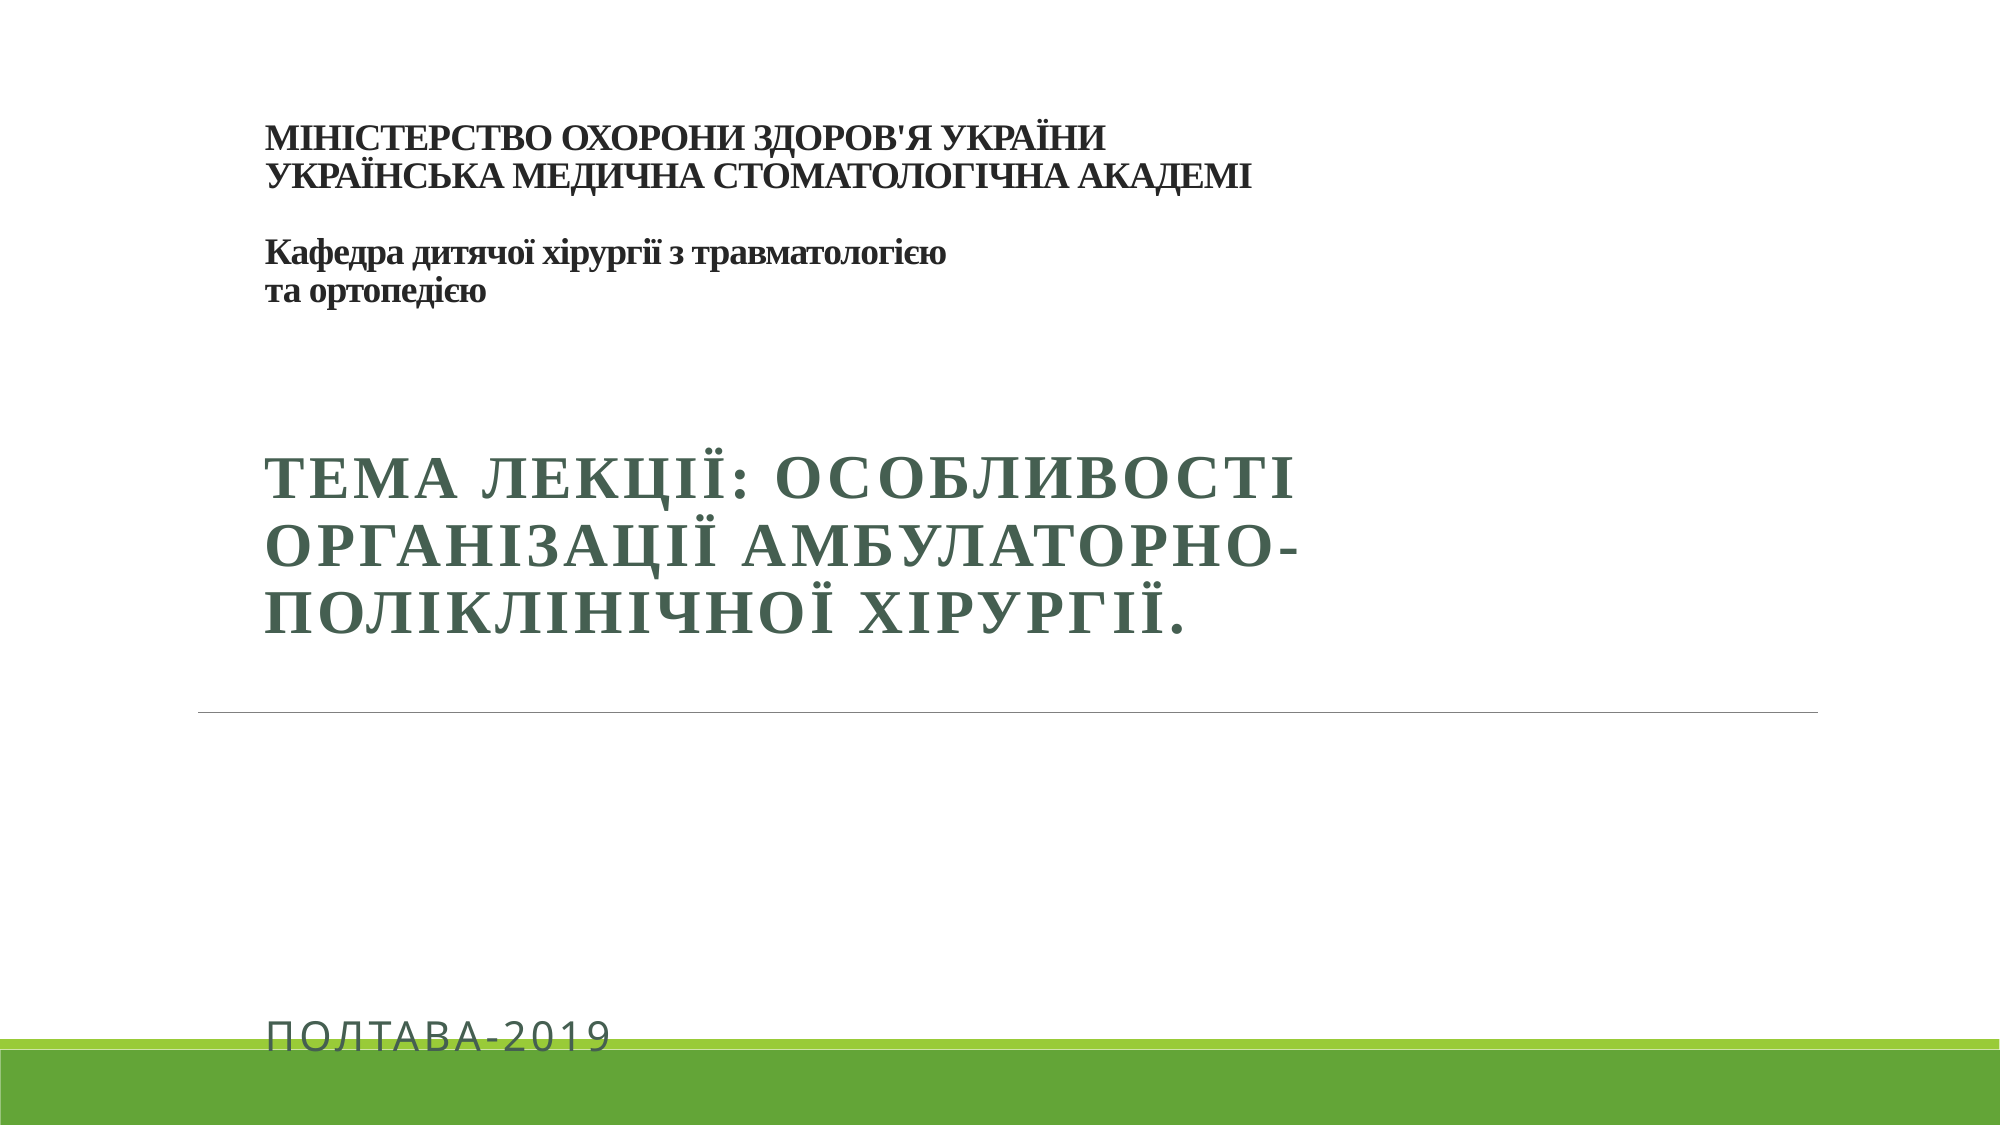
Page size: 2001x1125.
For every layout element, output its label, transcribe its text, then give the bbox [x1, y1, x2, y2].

title МІНІСТЕРСТВО ОХОРОНИ ЗДОРОВ'Я УКРАЇНИ УКРАЇНСЬКА МЕДИЧНА СТОМАТОЛОГІЧНА АКАДЕМІ Кафедра дитячої хірургії з травматологією та ортопедією [249, 45, 1750, 319]
subtitle ТЕМА ЛЕКЦІЇ: Особливості організації амбулаторно-поліклінічної хірургії. ПОЛТАВА-2019 [249, 437, 1750, 1073]
